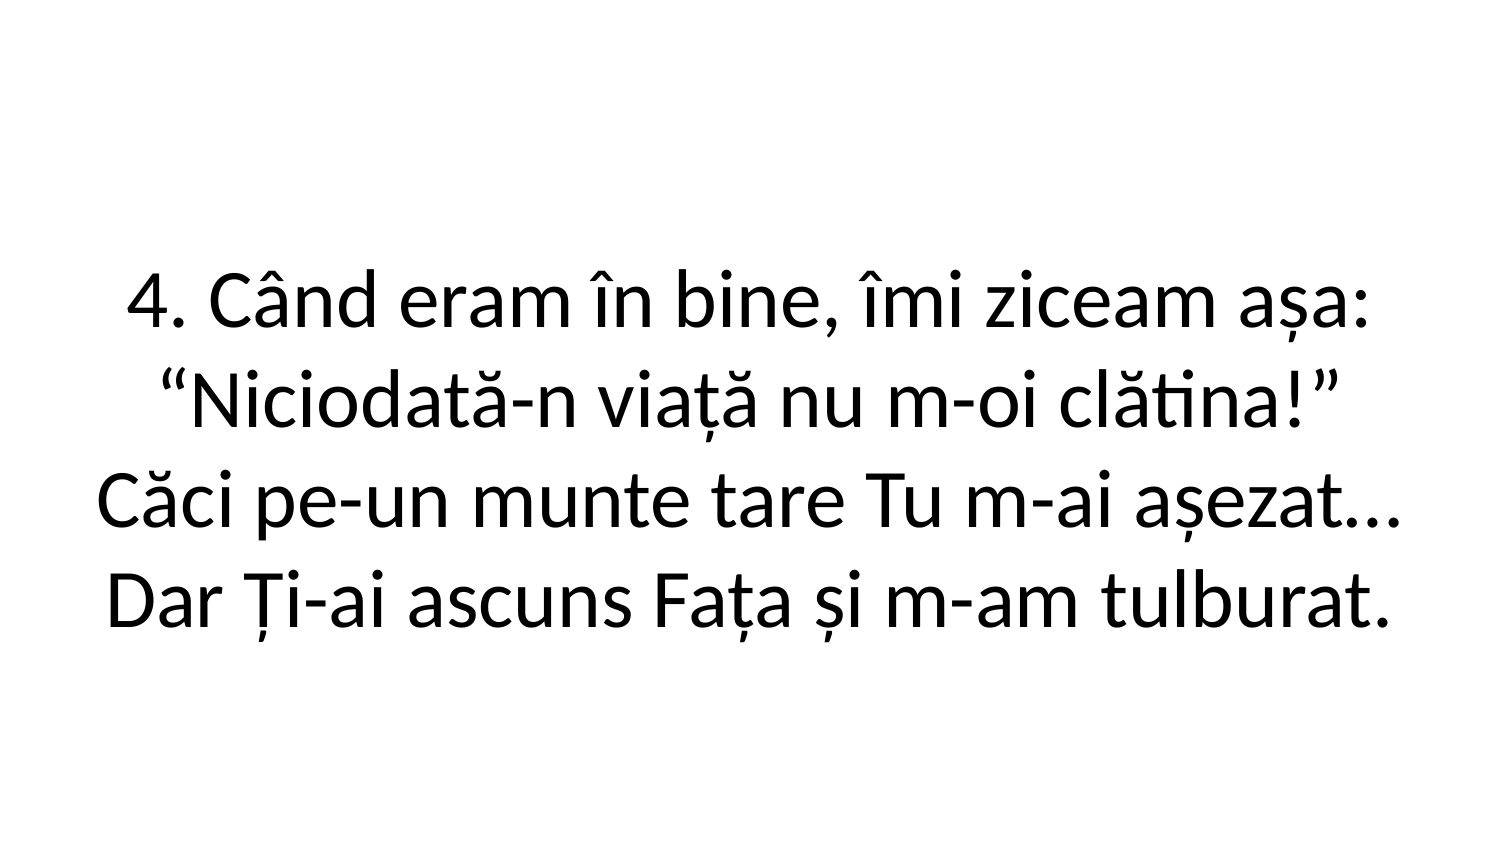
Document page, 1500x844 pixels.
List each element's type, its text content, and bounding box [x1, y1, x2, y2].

text_box 4. Când eram în bine, îmi ziceam așa: “Niciodată-n viață nu m-oi clătina!” Căci pe-un munte tare Tu m-ai așezat… Dar Ți-ai ascuns Fața și m-am tulburat. [81, 192, 1419, 652]
